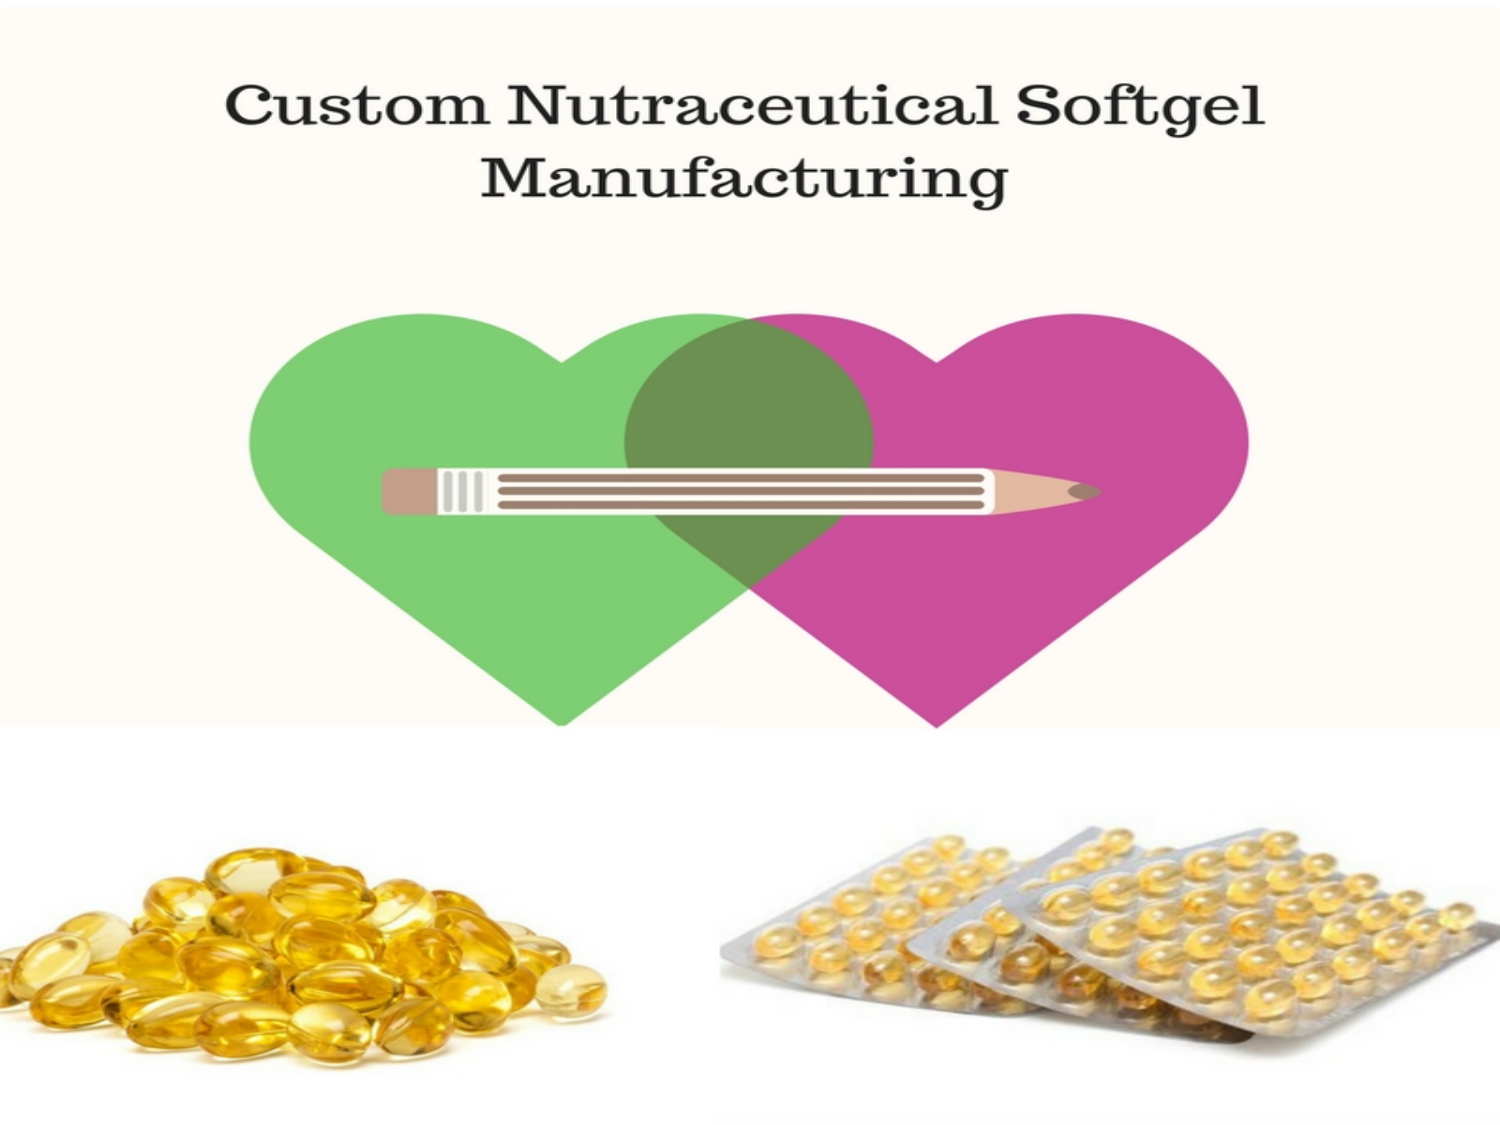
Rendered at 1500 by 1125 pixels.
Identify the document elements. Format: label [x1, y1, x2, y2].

list [0, 8, 1500, 1125]
